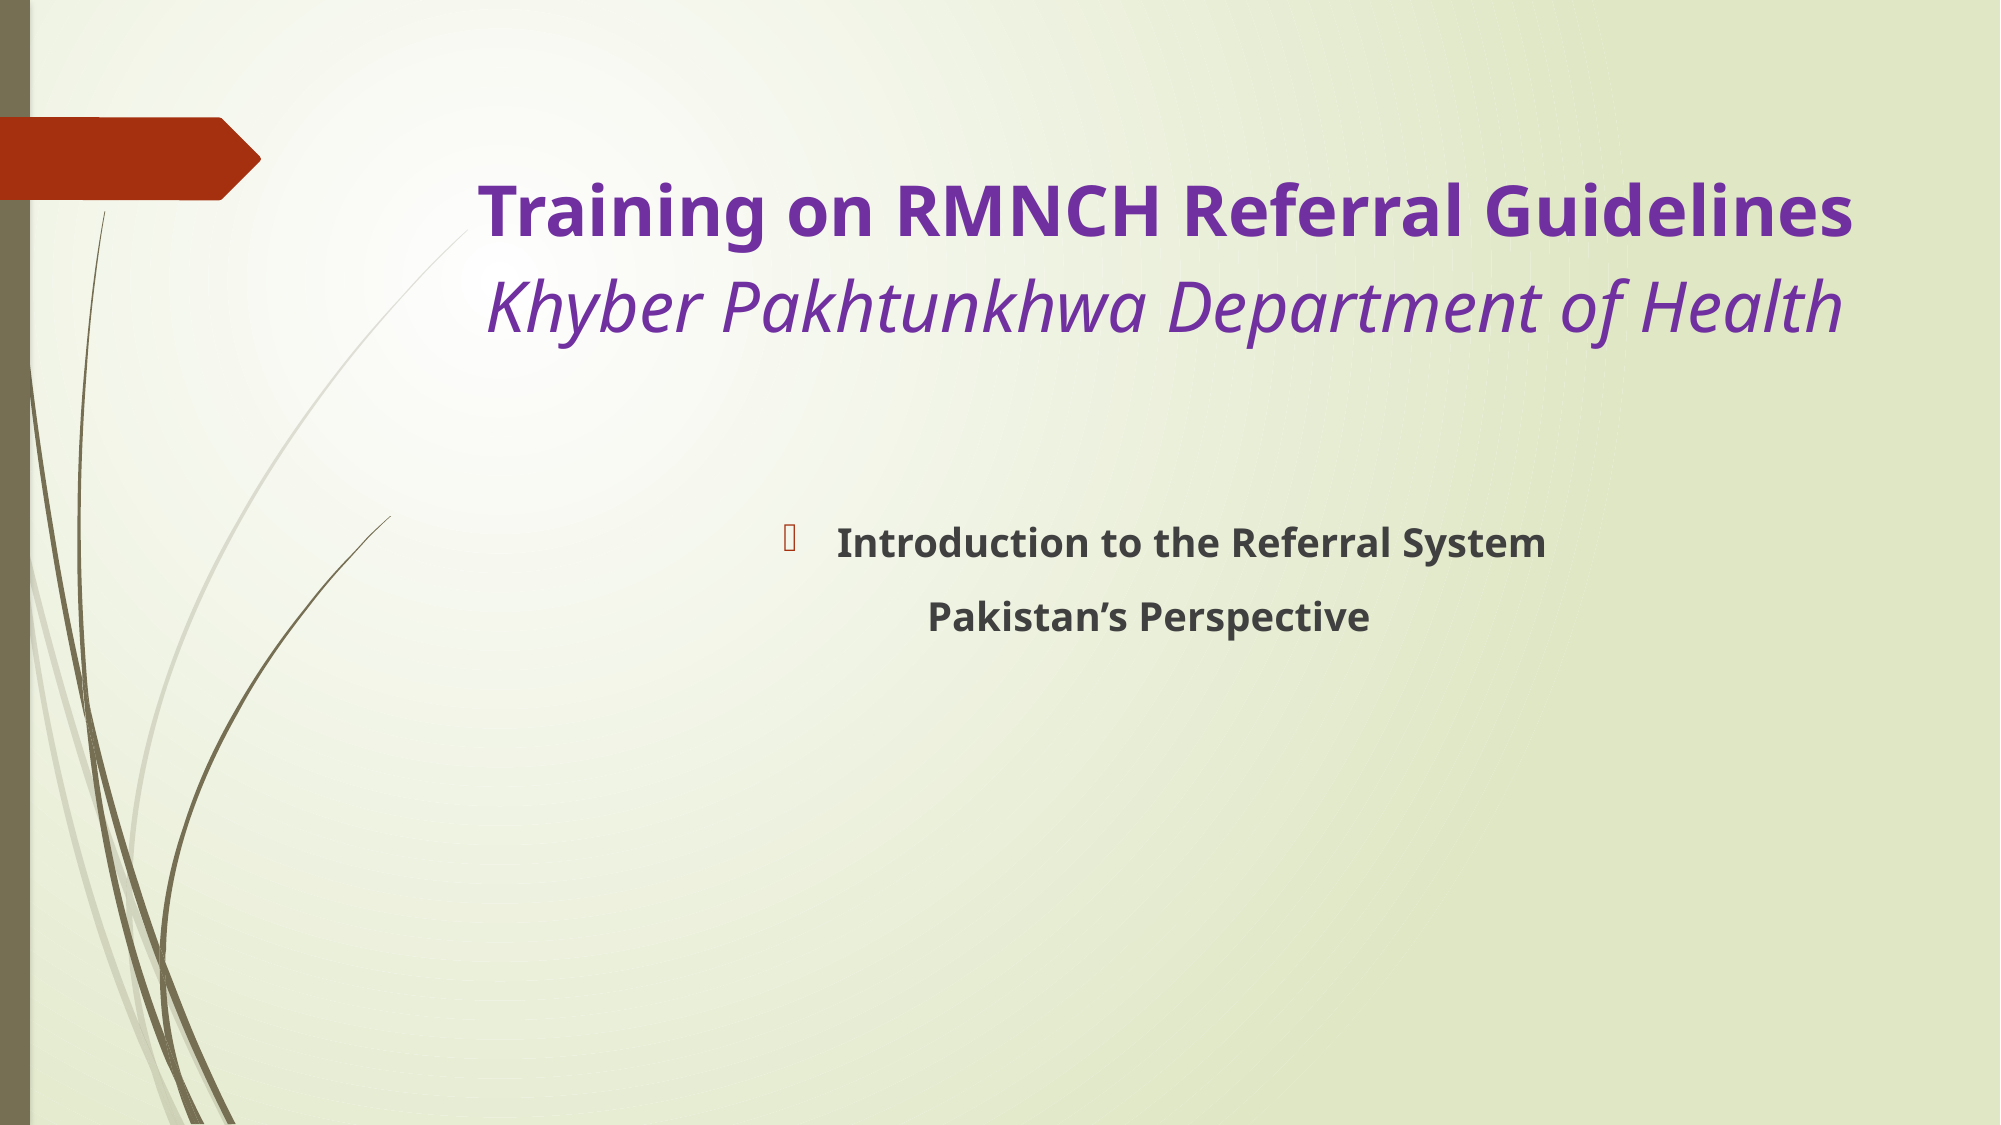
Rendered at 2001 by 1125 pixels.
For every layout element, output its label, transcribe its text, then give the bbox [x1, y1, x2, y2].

title Training on RMNCH Referral Guidelines Khyber Pakhtunkhwa Department of Health [435, 153, 1898, 364]
list Introduction to the Referral System Pakistan’s Perspective [768, 507, 1566, 670]
